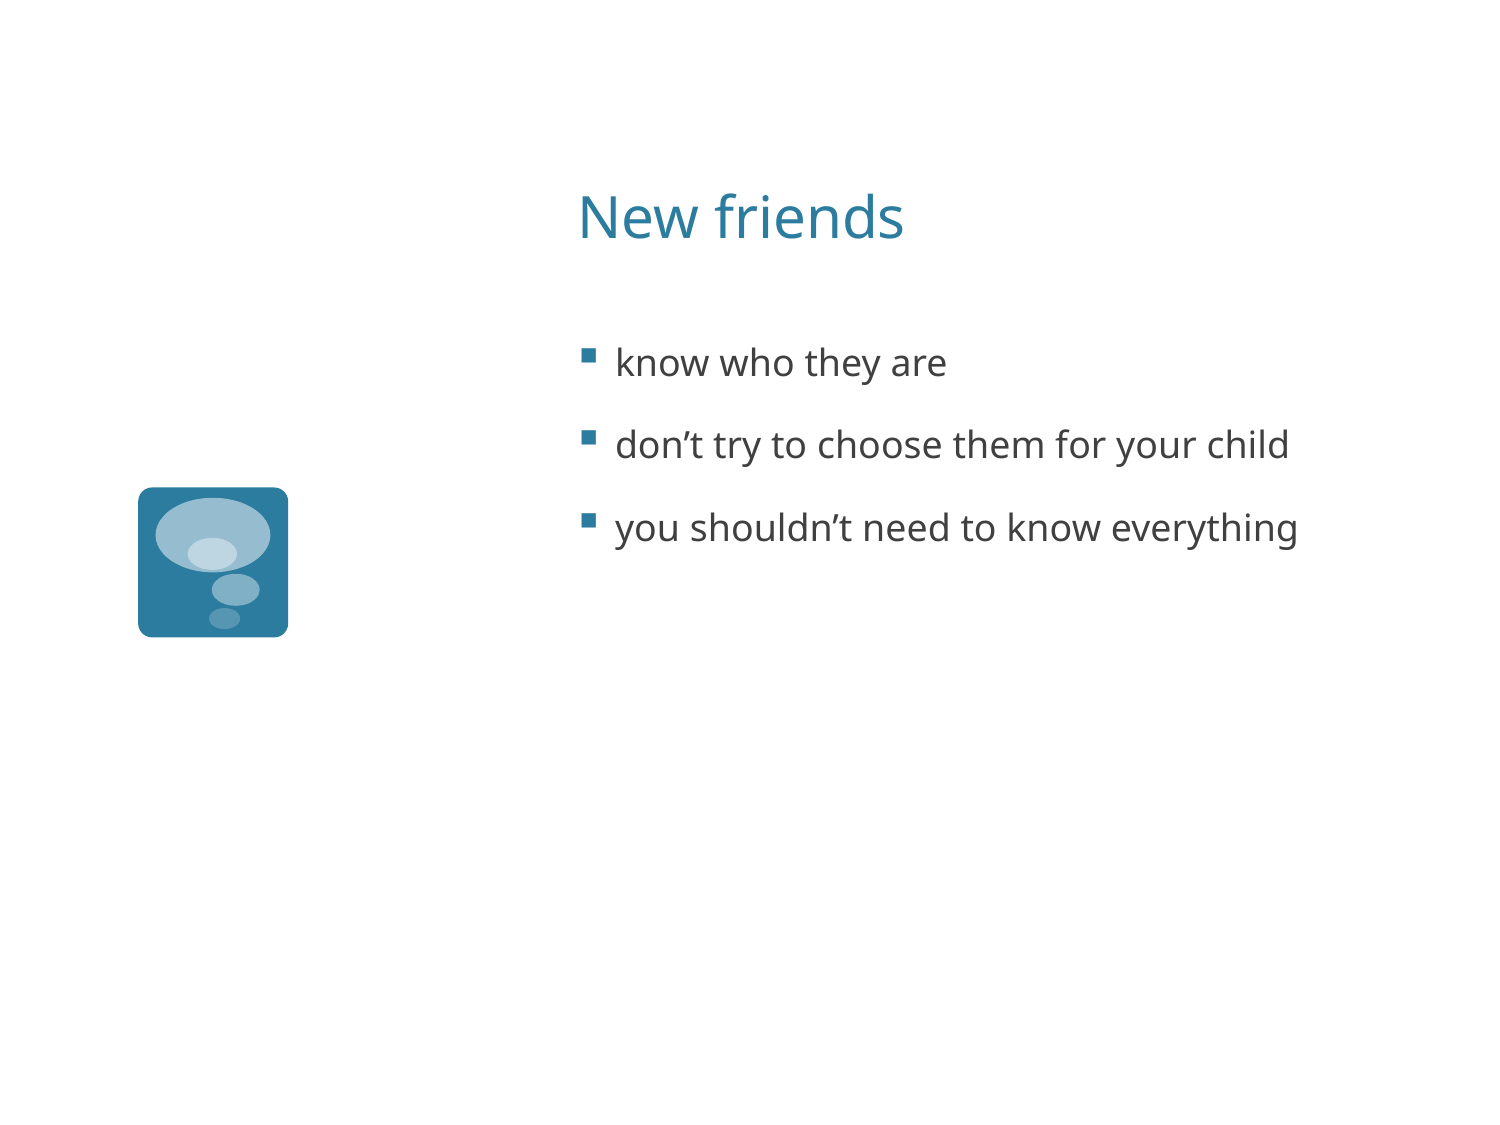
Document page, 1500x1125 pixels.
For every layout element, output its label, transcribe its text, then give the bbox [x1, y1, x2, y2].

title New friends [562, 112, 1375, 258]
list know who they are don’t try to choose them for your child you shouldn’t need to know everything [562, 331, 1374, 1005]
